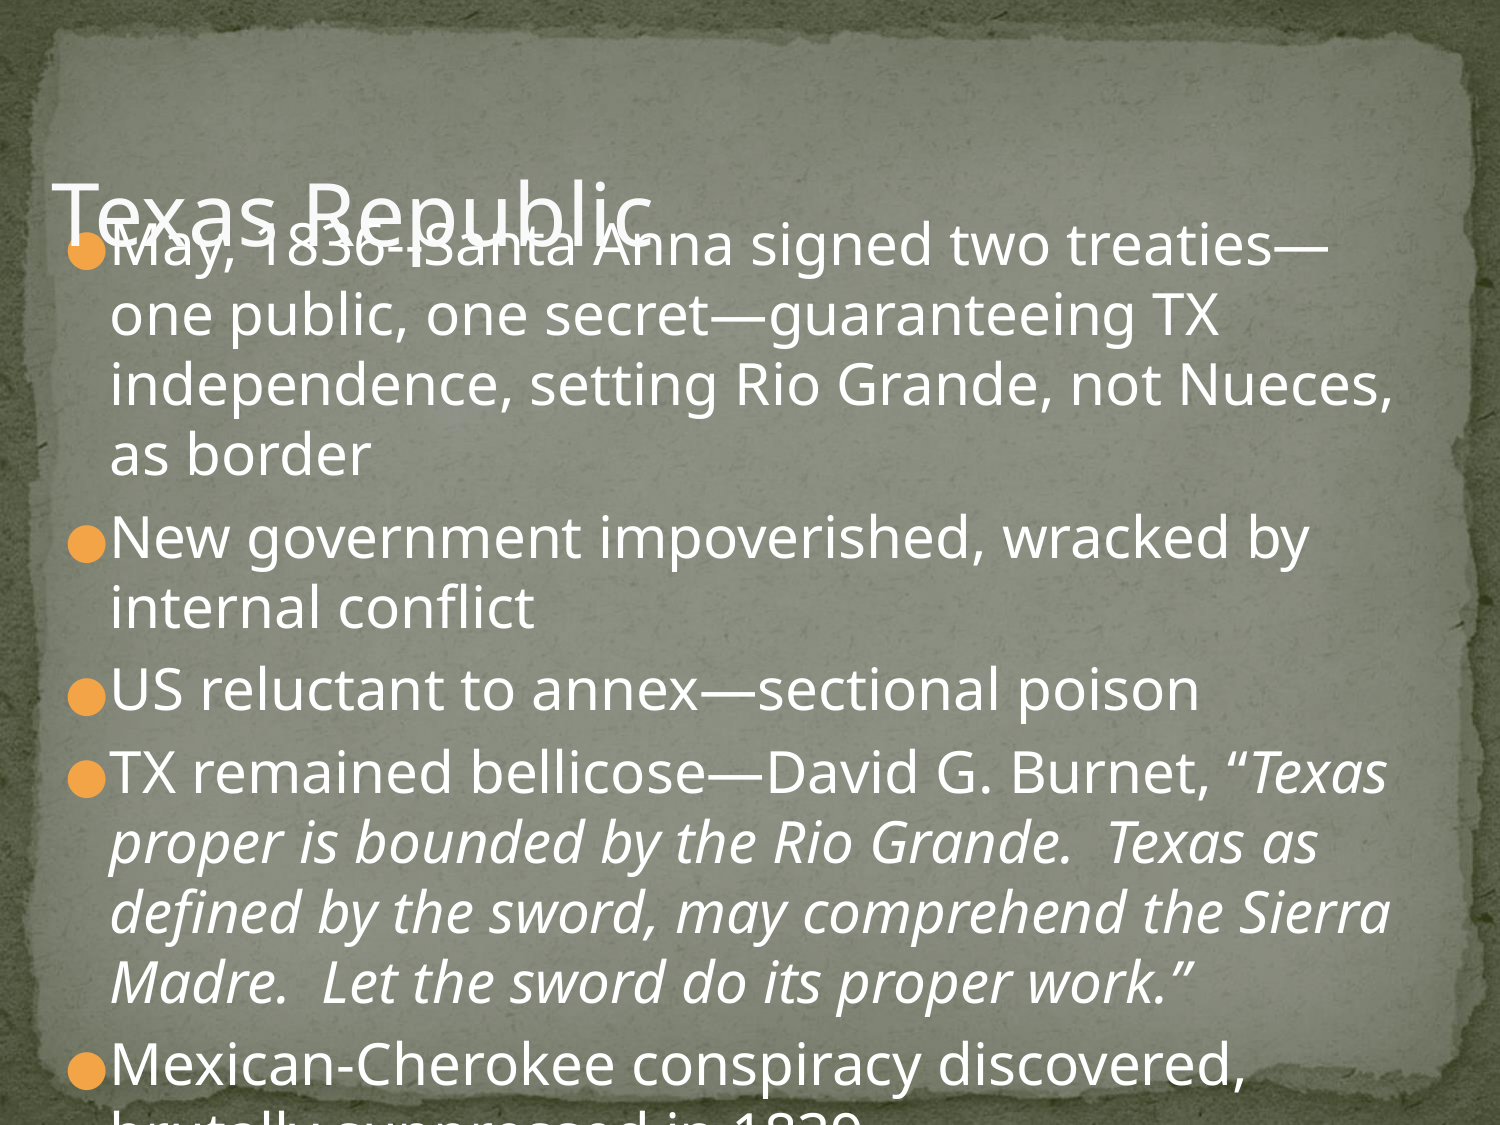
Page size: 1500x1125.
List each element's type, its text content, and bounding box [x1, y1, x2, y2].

list May, 1836--Santa Anna signed two treaties—one public, one secret—guaranteeing TX independence, setting Rio Grande, not Nueces, as border New government impoverished, wracked by internal conflict US reluctant to annex—sectional poison TX remained bellicose—David G. Burnet, “Texas proper is bounded by the Rio Grande. Texas as defined by the sword, may comprehend the Sierra Madre. Let the sword do its proper work.” Mexican-Cherokee conspiracy discovered, brutally suppressed in 1839 [50, 200, 1450, 1100]
picture [0, 0, 1500, 1125]
title Texas Republic [36, 24, 1425, 272]
